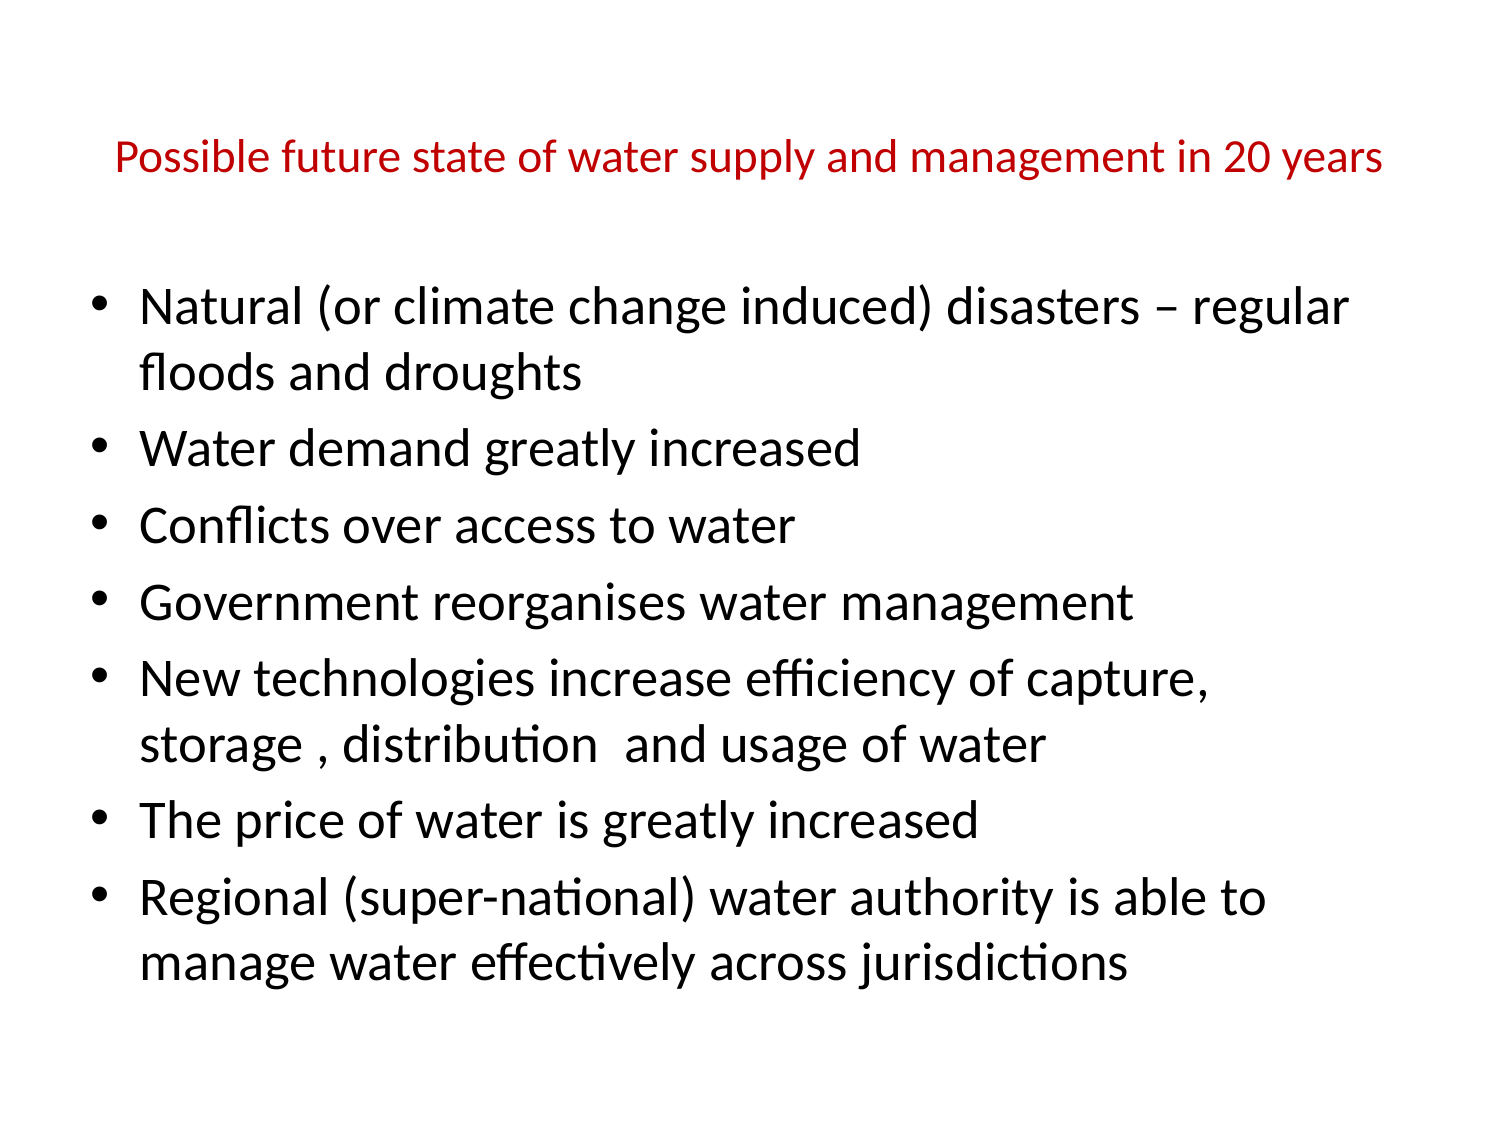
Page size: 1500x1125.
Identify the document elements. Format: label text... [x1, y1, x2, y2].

list Natural (or climate change induced) disasters – regular floods and droughts Water demand greatly increased Conflicts over access to water Government reorganises water management New technologies increase efficiency of capture, storage , distribution and usage of water The price of water is greatly increased Regional (super-national) water authority is able to manage water effectively across jurisdictions [75, 262, 1425, 1005]
title Possible future state of water supply and management in 20 years [75, 101, 1425, 262]
